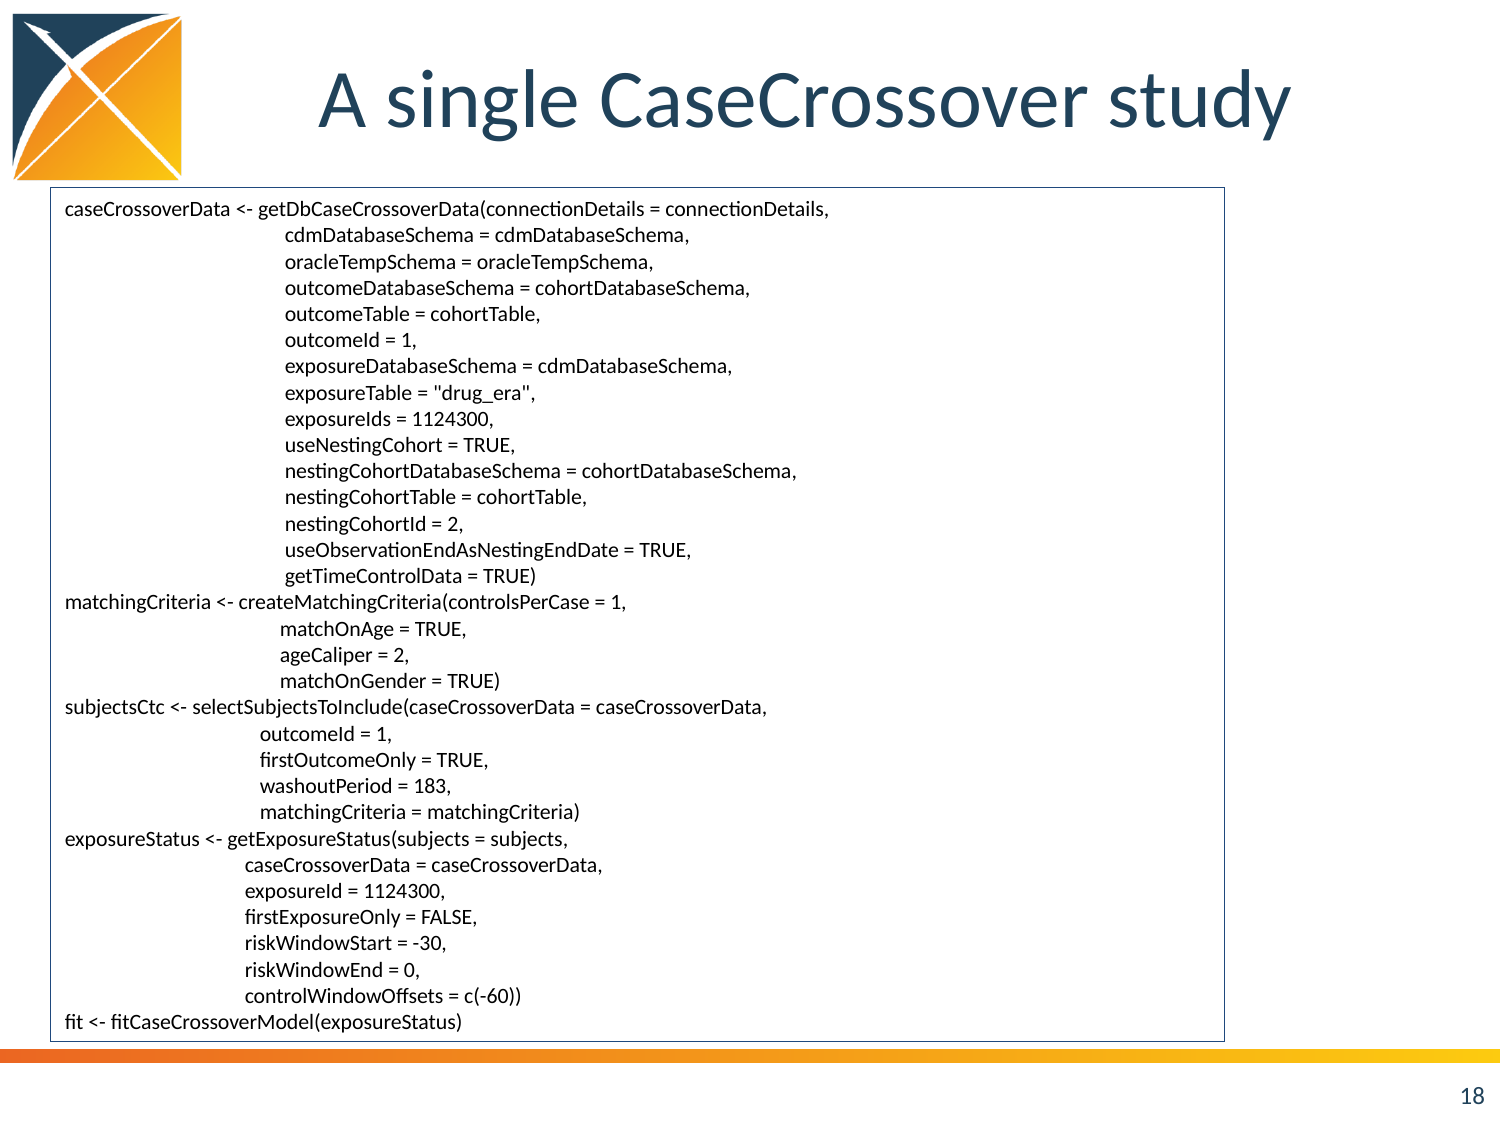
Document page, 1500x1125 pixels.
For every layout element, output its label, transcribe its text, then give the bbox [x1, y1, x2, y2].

text_box caseCrossoverData <- getDbCaseCrossoverData(connectionDetails = connectionDetails, cdmDatabaseSchema = cdmDatabaseSchema, oracleTempSchema = oracleTempSchema, outcomeDatabaseSchema = cohortDatabaseSchema, outcomeTable = cohortTable, outcomeId = 1, exposureDatabaseSchema = cdmDatabaseSchema, exposureTable = "drug_era", exposureIds = 1124300, useNestingCohort = TRUE, nestingCohortDatabaseSchema = cohortDatabaseSchema, nestingCohortTable = cohortTable, nestingCohortId = 2, useObservationEndAsNestingEndDate = TRUE, getTimeControlData = TRUE) matchingCriteria <- createMatchingCriteria(controlsPerCase = 1, matchOnAge = TRUE, ageCaliper = 2, matchOnGender = TRUE) subjectsCtc <- selectSubjectsToInclude(caseCrossoverData = caseCrossoverData, outcomeId = 1, firstOutcomeOnly = TRUE, washoutPeriod = 183, matchingCriteria = matchingCriteria) exposureStatus <- getExposureStatus(subjects = subjects, caseCrossoverData = caseCrossoverData, exposureId = 1124300, firstExposureOnly = FALSE, riskWindowStart = -30, riskWindowEnd = 0, controlWindowOffsets = c(-60)) fit <- fitCaseCrossoverModel(exposureStatus) [50, 187, 1225, 1042]
slide_number 18 [1149, 1065, 1500, 1125]
title A single CaseCrossover study [187, 24, 1425, 163]
picture [0, 0, 206, 200]
